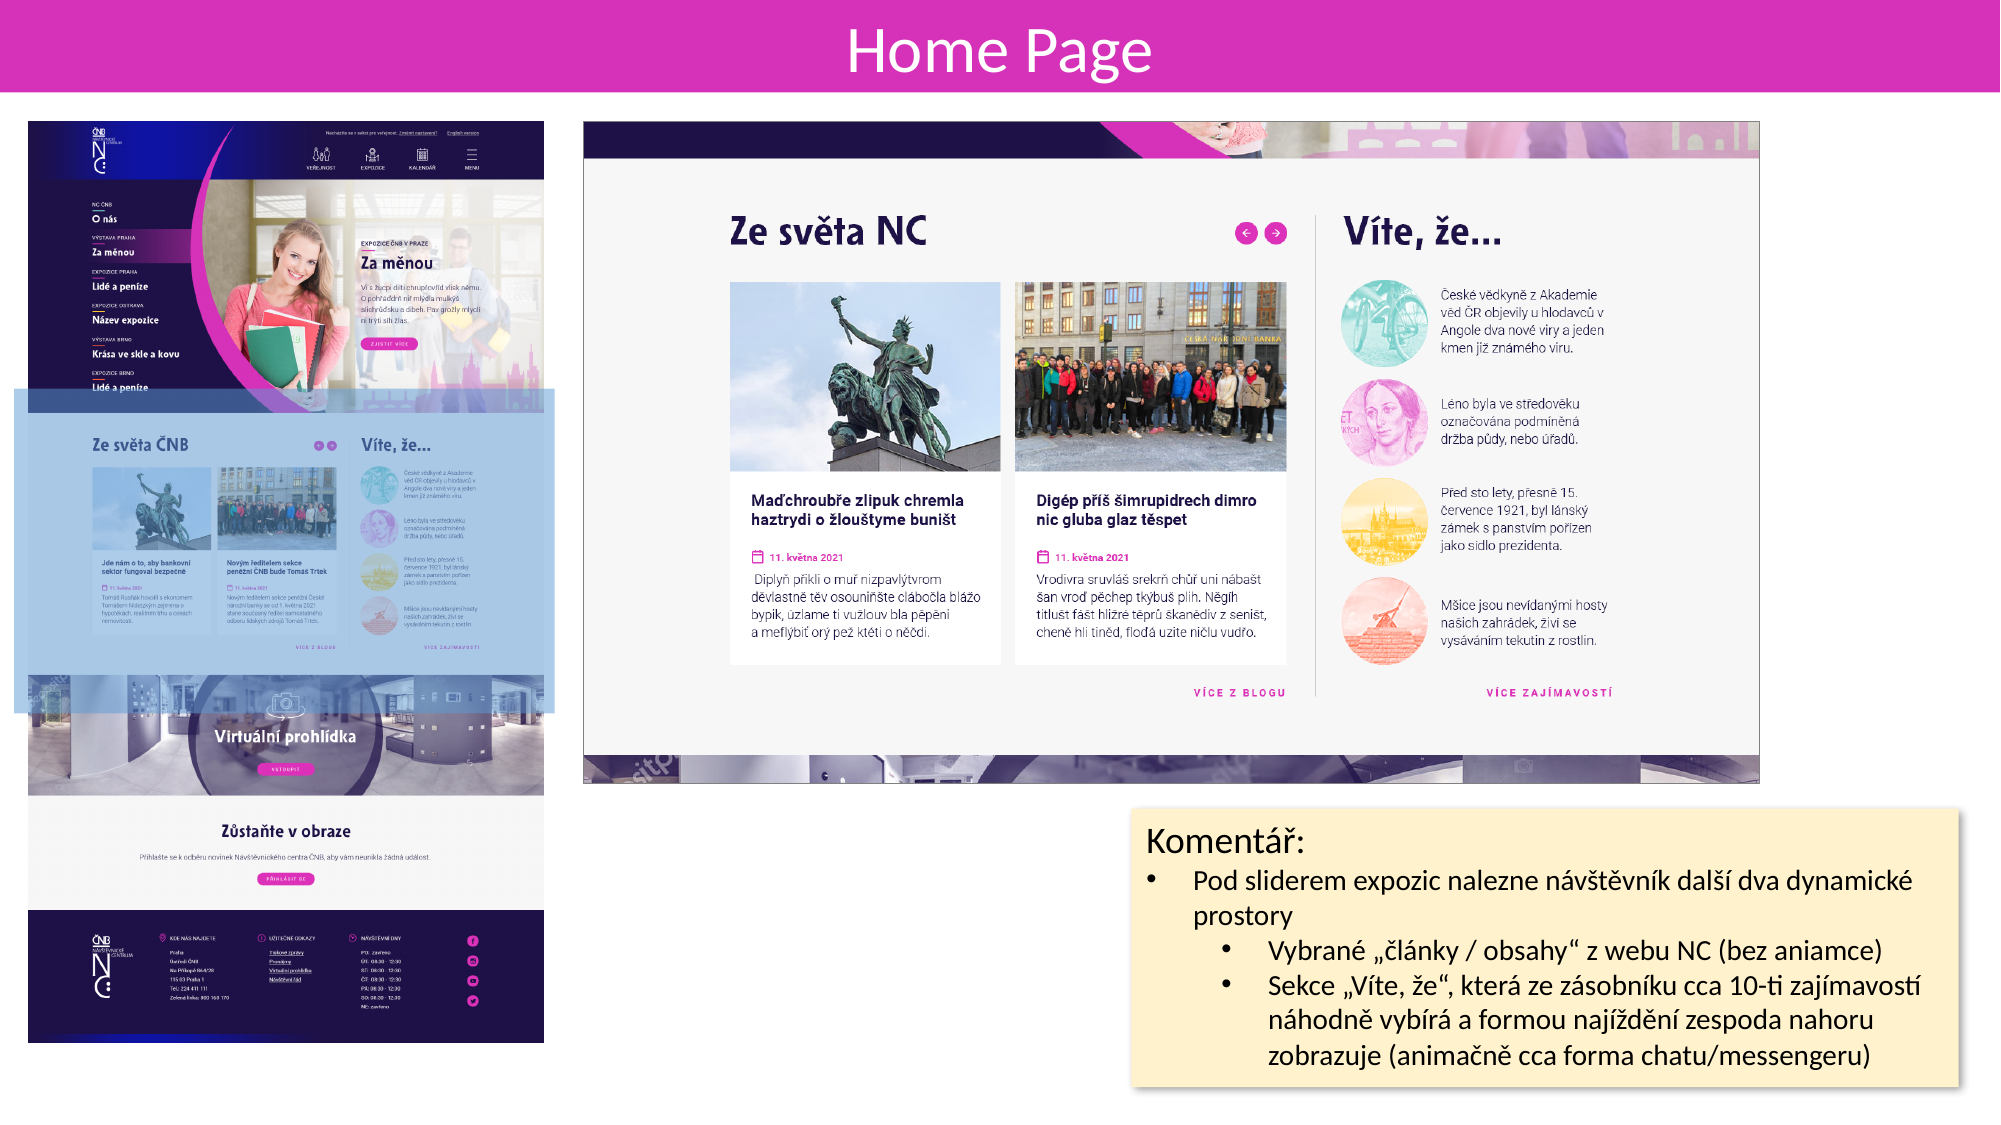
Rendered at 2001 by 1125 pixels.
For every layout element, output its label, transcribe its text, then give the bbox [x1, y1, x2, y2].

picture [28, 121, 544, 1043]
text_box [14, 388, 28, 714]
text_box Home Page [0, 0, 2000, 94]
text_box [544, 388, 555, 714]
picture [583, 121, 1760, 783]
text_box Komentář: Pod sliderem expozic nalezne návštěvník další dva dynamické prostory Vybrané „články / obsahy“ z webu NC (bez aniamce) Sekce „Víte, že“, která ze zásobníku cca 10-ti zajímavostí náhodně vybírá a formou najíždění zespoda nahoru zobrazuje (animačně cca forma chatu/messengeru) [1130, 808, 1960, 1088]
